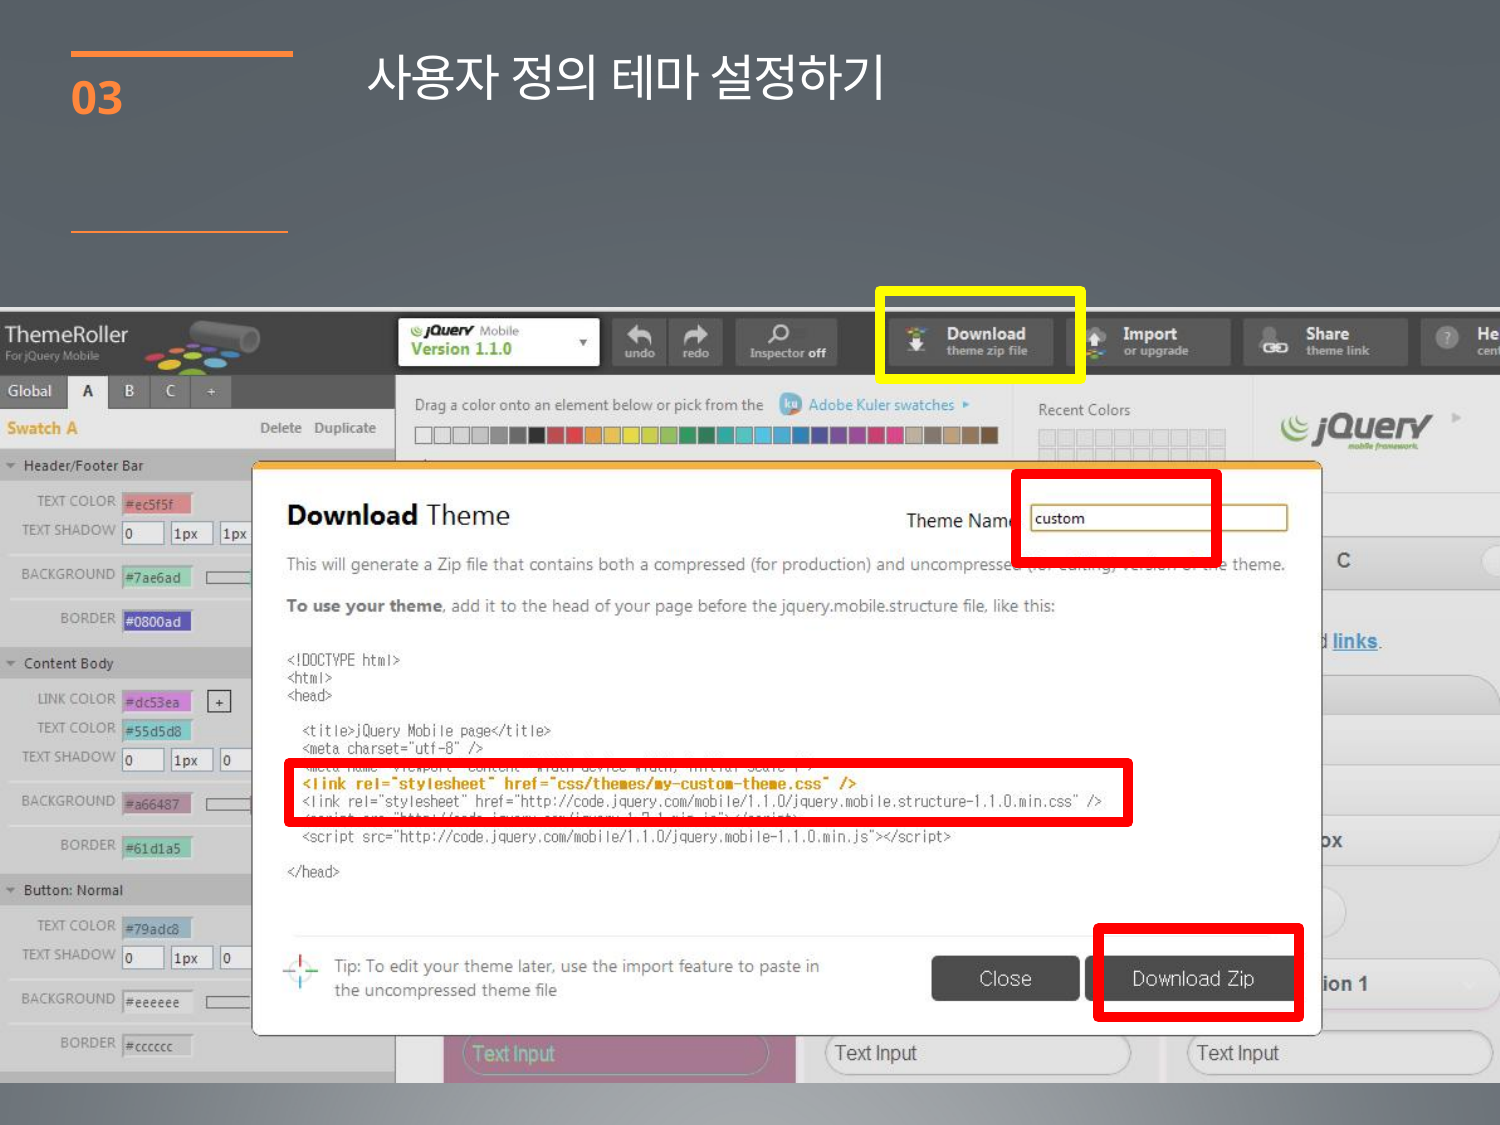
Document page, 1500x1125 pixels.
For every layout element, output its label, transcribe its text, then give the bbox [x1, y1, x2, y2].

picture [0, 0, 1500, 1125]
text_box 사용자 정의 테마 설정하기 [351, 38, 1434, 185]
text_box [878, 289, 1083, 306]
text_box 03 [56, 61, 139, 132]
